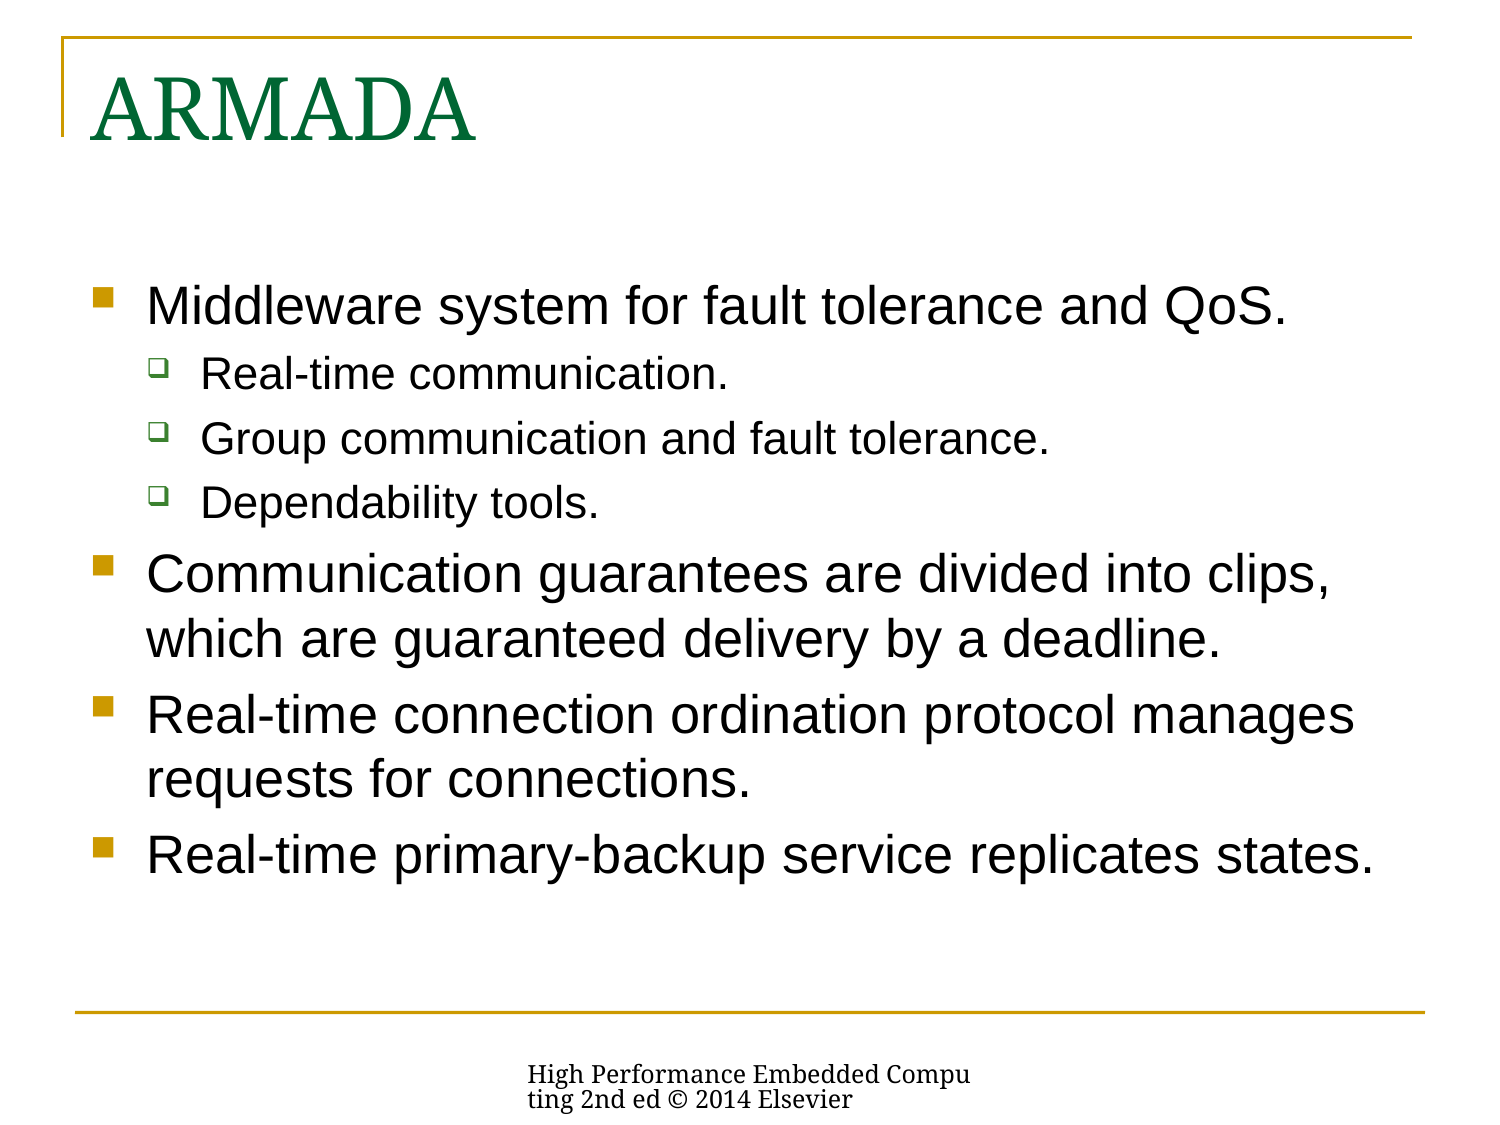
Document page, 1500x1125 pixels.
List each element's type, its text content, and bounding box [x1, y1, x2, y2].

title ARMADA [75, 45, 1425, 233]
footer High Performance Embedded Computing 2nd ed © 2014 Elsevier [512, 1025, 988, 1100]
list Middleware system for fault tolerance and QoS. Real-time communication. Group communication and fault tolerance. Dependability tools. Communication guarantees are divided into clips, which are guaranteed delivery by a deadline. Real-time connection ordination protocol manages requests for connections. Real-time primary-backup service replicates states. [75, 262, 1425, 1006]
